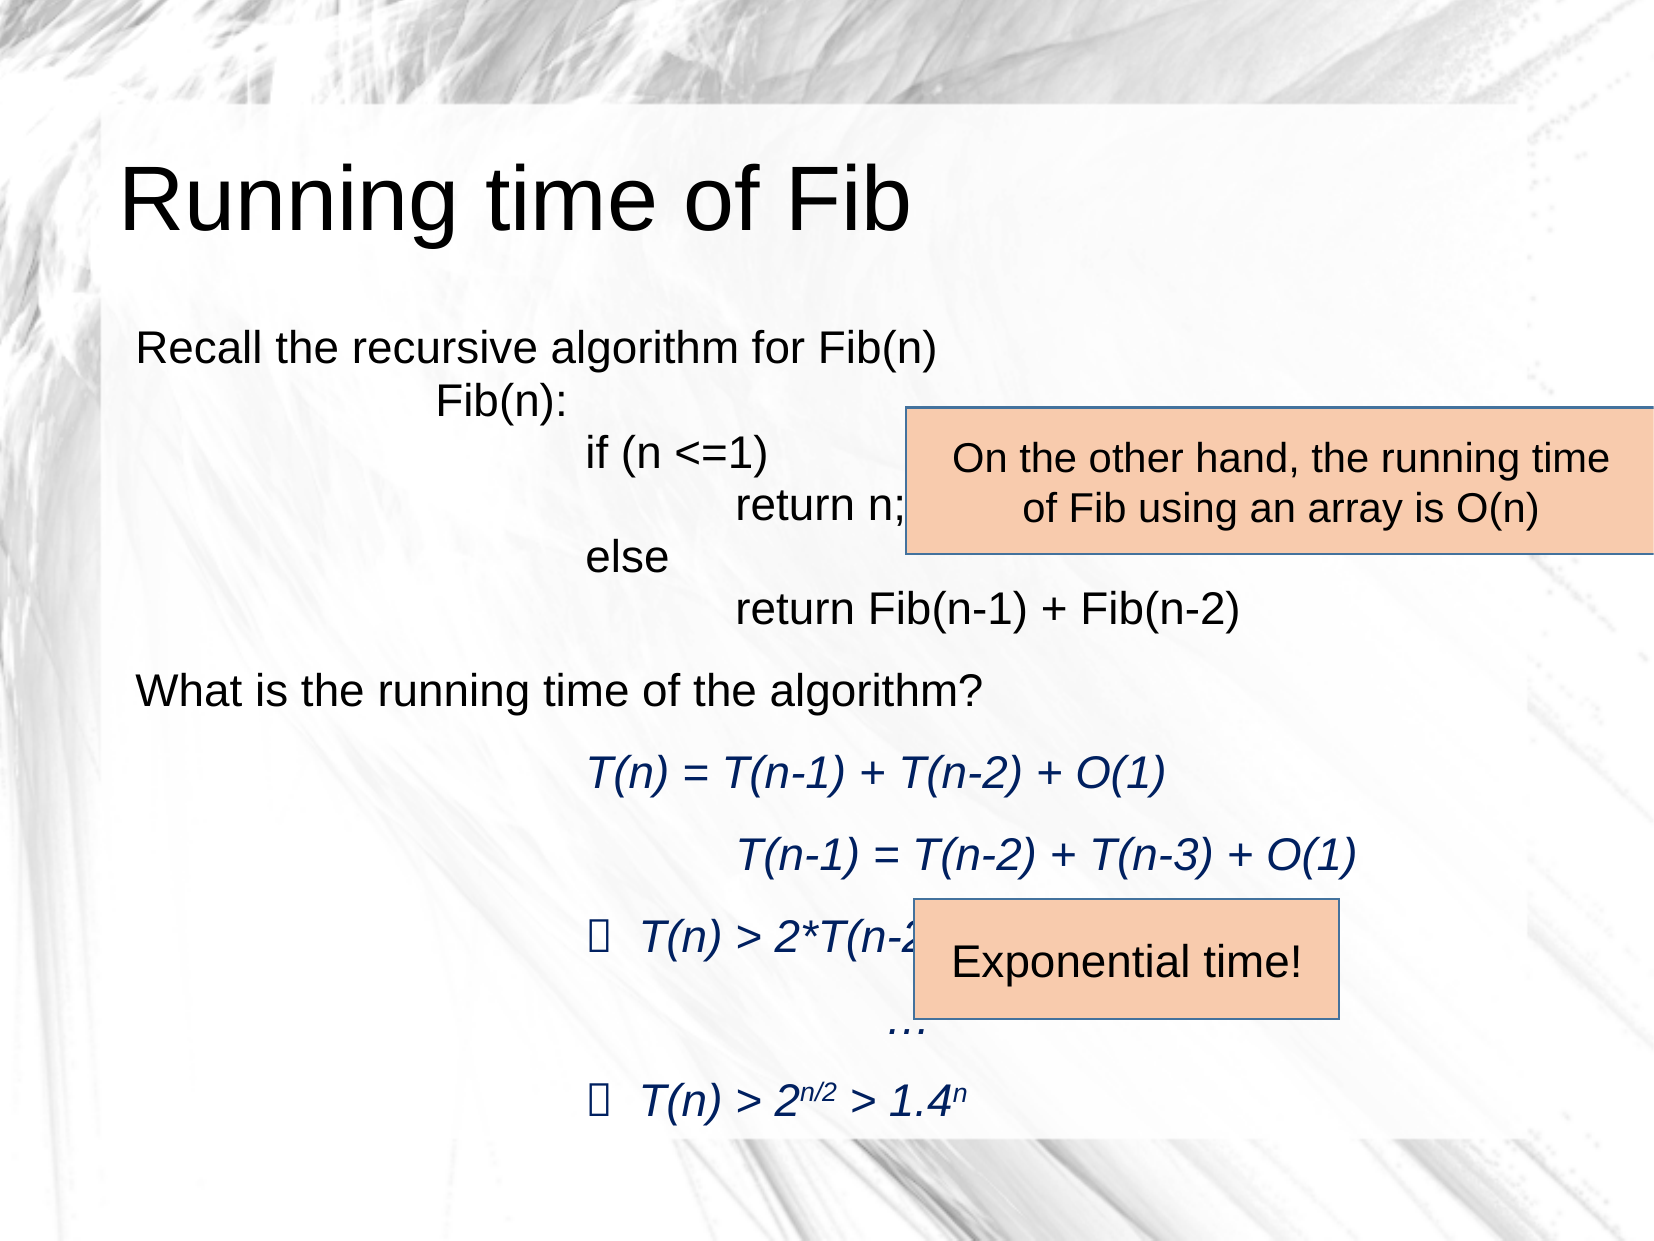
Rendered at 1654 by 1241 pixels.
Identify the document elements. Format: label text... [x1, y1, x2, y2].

title Running time of Fib [118, 112, 1506, 281]
text_box On the other hand, the running time of Fib using an array is O(n) [906, 407, 1654, 554]
text_box Exponential time! [914, 898, 1340, 1019]
picture [0, 0, 1654, 1241]
list Recall the recursive algorithm for Fib(n) Fib(n): if (n <=1) return n; else return Fib(n-1) + Fib(n-2) What is the running time of the algorithm? T(n) = T(n-1) + T(n-2) + O(1) T(n-1) = T(n-2) + T(n-3) + O(1)  T(n) > 2*T(n-2) + O(1) …  T(n) > 2n/2 > 1.4n [118, 319, 1571, 1109]
